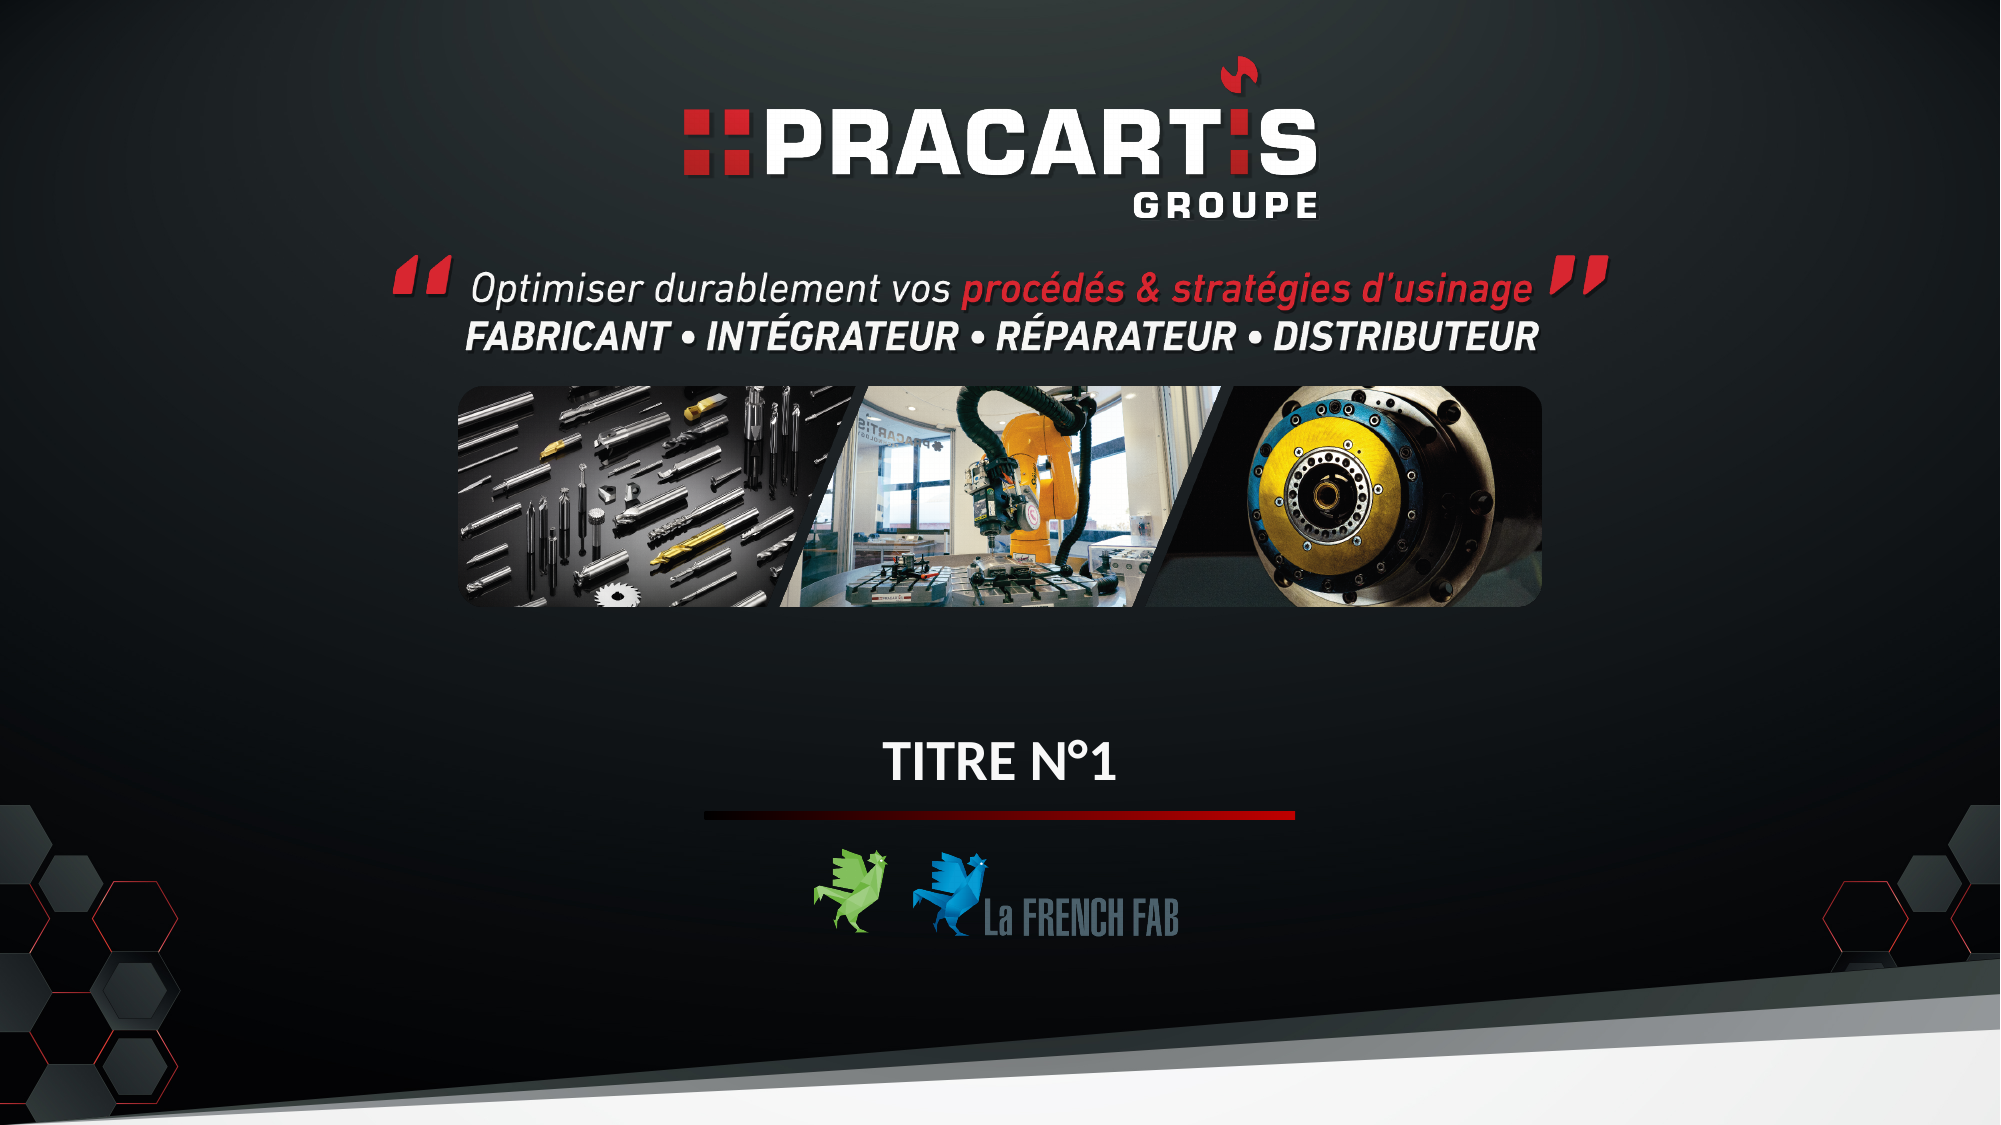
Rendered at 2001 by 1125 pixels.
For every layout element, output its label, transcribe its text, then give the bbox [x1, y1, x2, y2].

text_box TITRE n°1 [867, 715, 1133, 800]
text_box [805, 830, 1195, 958]
picture [0, 0, 2000, 1125]
text_box [704, 810, 1296, 821]
